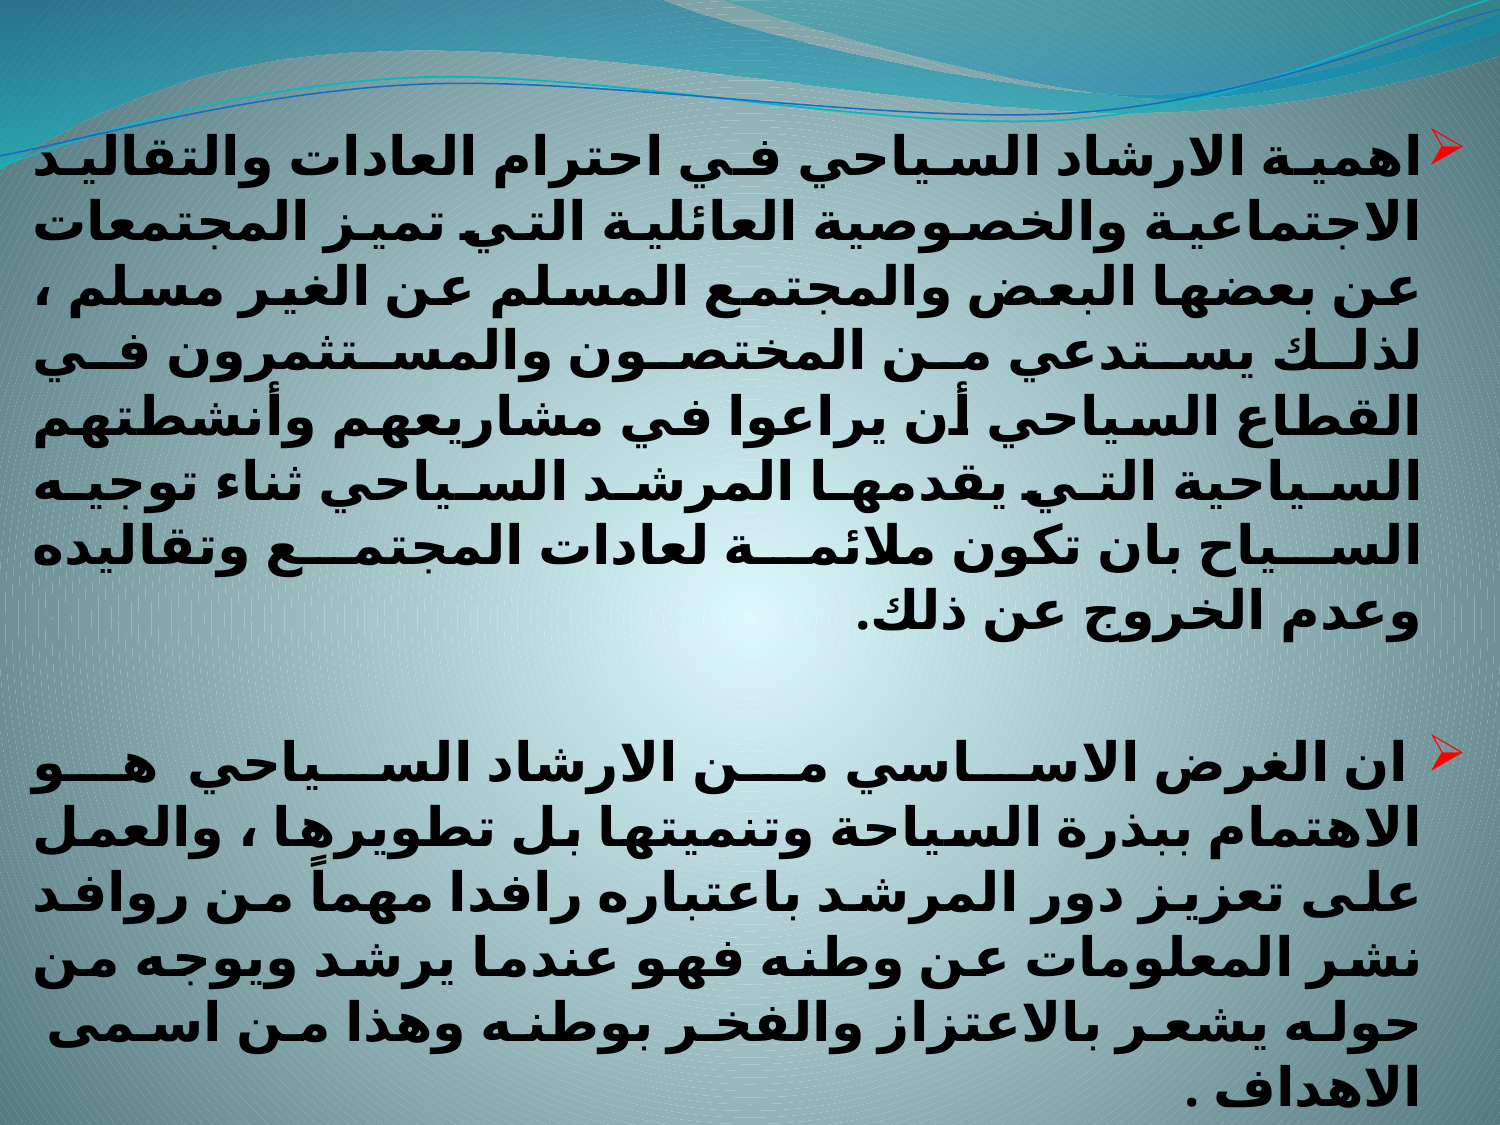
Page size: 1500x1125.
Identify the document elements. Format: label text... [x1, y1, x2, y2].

list اهمية الارشاد السياحي في احترام العادات والتقاليد الاجتماعية والخصوصية العائلية التي تميز المجتمعات عن بعضها البعض والمجتمع المسلم عن الغير مسلم ، لذلك يستدعي من المختصون والمستثمرون في القطاع السياحي أن يراعوا في مشاريعهم وأنشطتهم السياحية التي يقدمها المرشد السياحي ثناء توجيه السياح بان تكون ملائمة لعادات المجتمع وتقاليده وعدم الخروج عن ذلك. ان الغرض الاساسي من الارشاد السياحي هو الاهتمام ببذرة السياحة وتنميتها بل تطويرها ، والعمل على تعزيز دور المرشد باعتباره رافدا مهماً من روافد نشر المعلومات عن وطنه فهو عندما يرشد ويوجه من حوله يشعر بالاعتزاز والفخر بوطنه وهذا من اسمى الاهداف . [17, 113, 1483, 1106]
